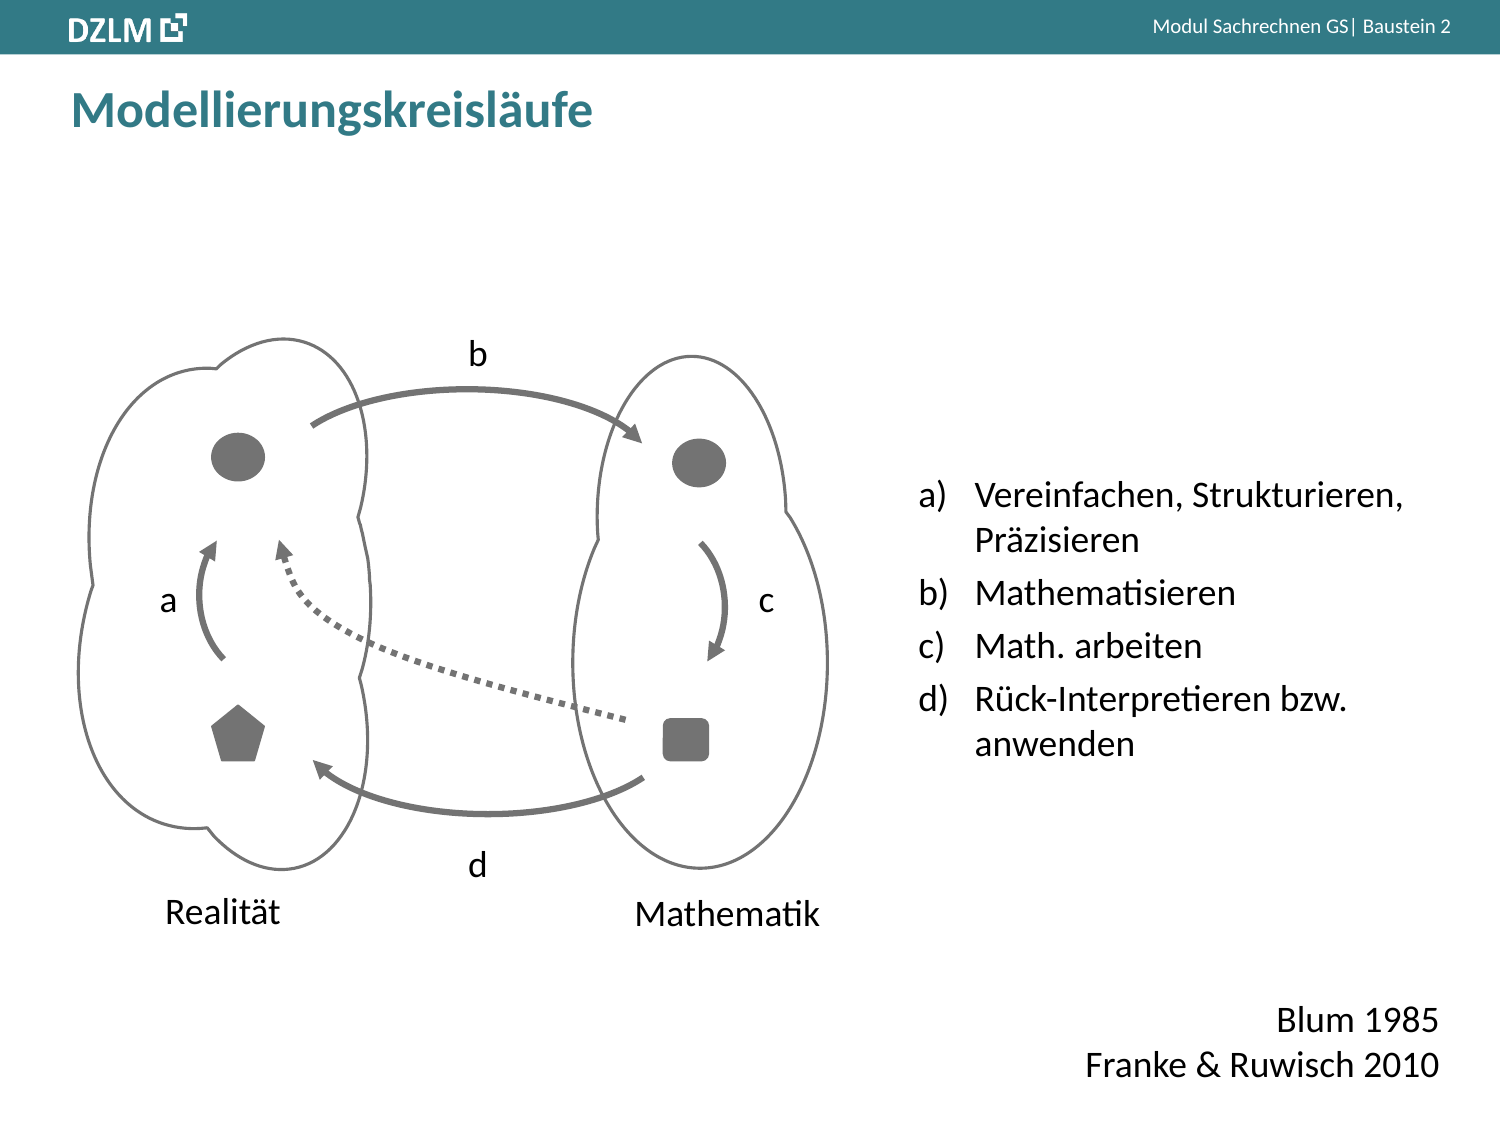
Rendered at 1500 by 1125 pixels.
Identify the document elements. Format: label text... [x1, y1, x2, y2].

text_box Vereinfachen, Strukturieren, Präzisieren Mathematisieren Math. arbeiten Rück-Interpretieren bzw. anwenden [903, 462, 1429, 772]
text_box Mathematik [619, 881, 845, 942]
text_box Realität [150, 879, 310, 940]
text_box d [453, 832, 492, 893]
text_box Blum 1985 Franke & Ruwisch 2010 [875, 987, 1455, 1093]
text_box [78, 338, 371, 870]
text_box [572, 356, 828, 869]
text_box [360, 389, 615, 471]
text_box b [453, 321, 501, 382]
text_box [368, 587, 575, 708]
text_box Modellierungskreisläufe [55, 68, 609, 146]
text_box [362, 732, 603, 815]
